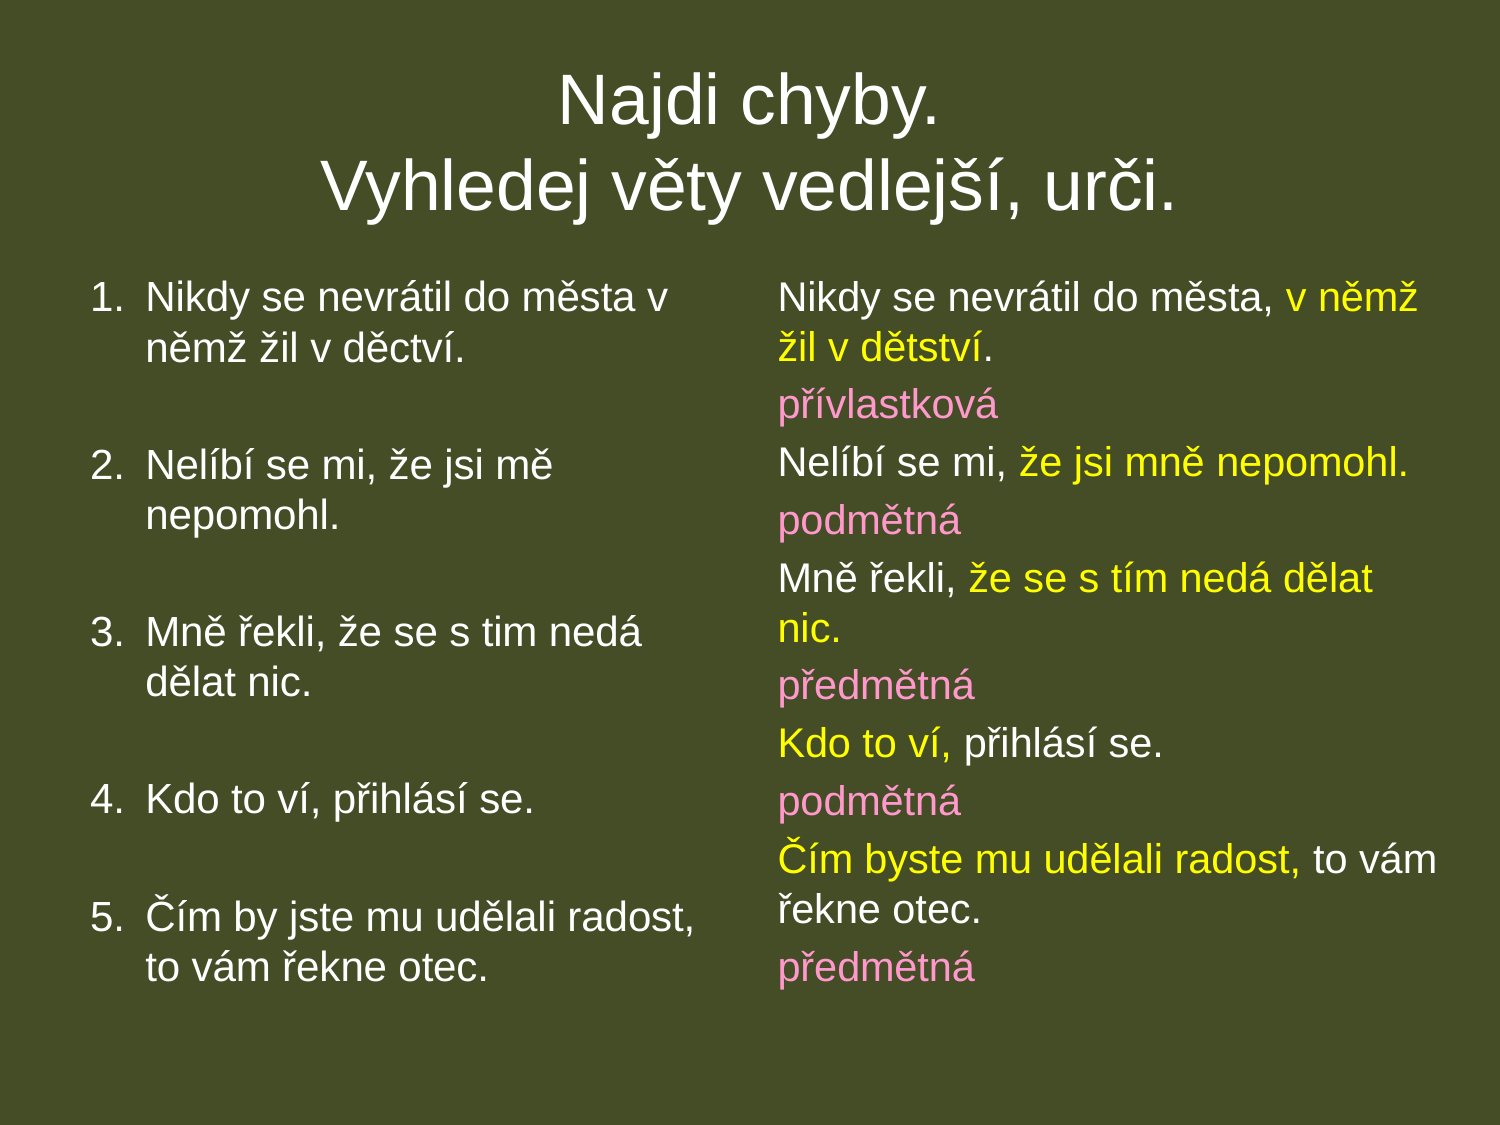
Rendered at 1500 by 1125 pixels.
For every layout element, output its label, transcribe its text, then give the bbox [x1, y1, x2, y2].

title Najdi chyby. Vyhledej věty vedlejší, urči. [75, 45, 1425, 233]
list Nikdy se nevrátil do města v němž žil v děctví. Nelíbí se mi, že jsi mě nepomohl. Mně řekli, že se s tim nedá dělat nic. Kdo to ví, přihlásí se. Čím by jste mu udělali radost, to vám řekne otec. [75, 262, 738, 1005]
list Nikdy se nevrátil do města, v němž žil v dětství. přívlastková Nelíbí se mi, že jsi mně nepomohl. podmětná Mně řekli, že se s tím nedá dělat nic. předmětná Kdo to ví, přihlásí se. podmětná Čím byste mu udělali radost, to vám řekne otec. předmětná [762, 262, 1459, 1005]
